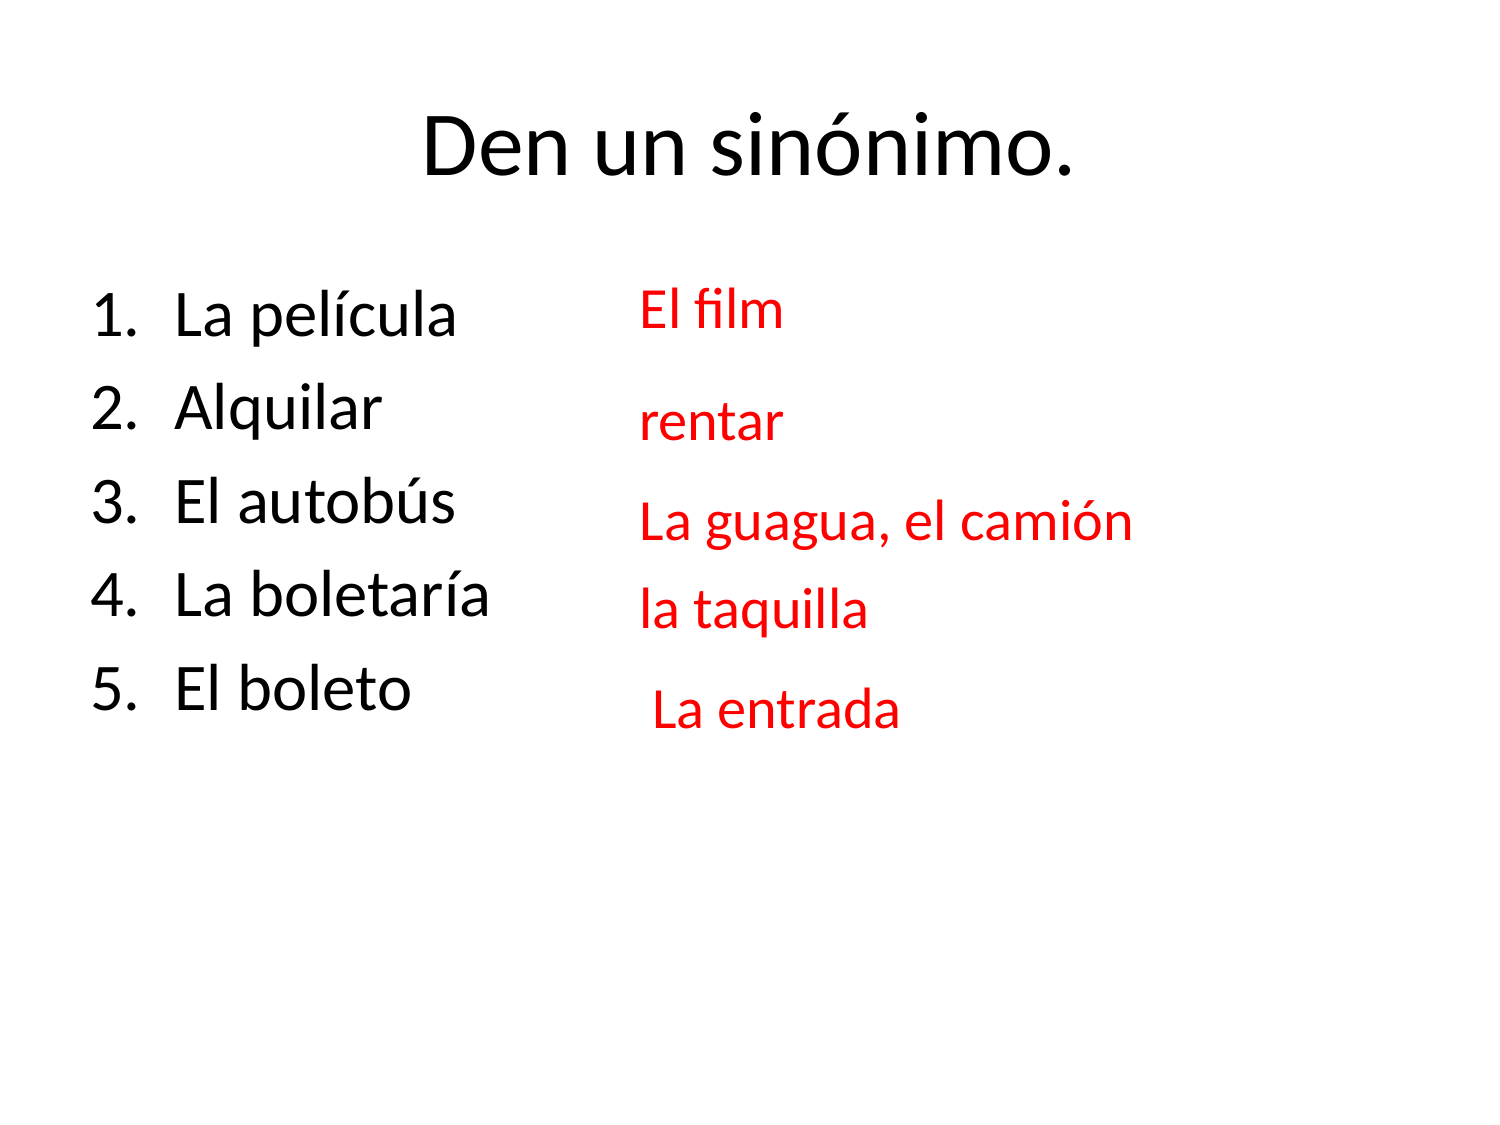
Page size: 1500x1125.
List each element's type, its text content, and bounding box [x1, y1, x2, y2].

text_box La guagua, el camión [624, 474, 1188, 560]
list La película Alquilar El autobús La boletaría El boleto [75, 262, 1425, 1005]
text_box la taquilla [624, 562, 1075, 648]
text_box La entrada [637, 662, 1088, 748]
title Den un sinónimo. [75, 45, 1425, 233]
text_box El film [624, 262, 1075, 348]
text_box rentar [624, 375, 1075, 460]
